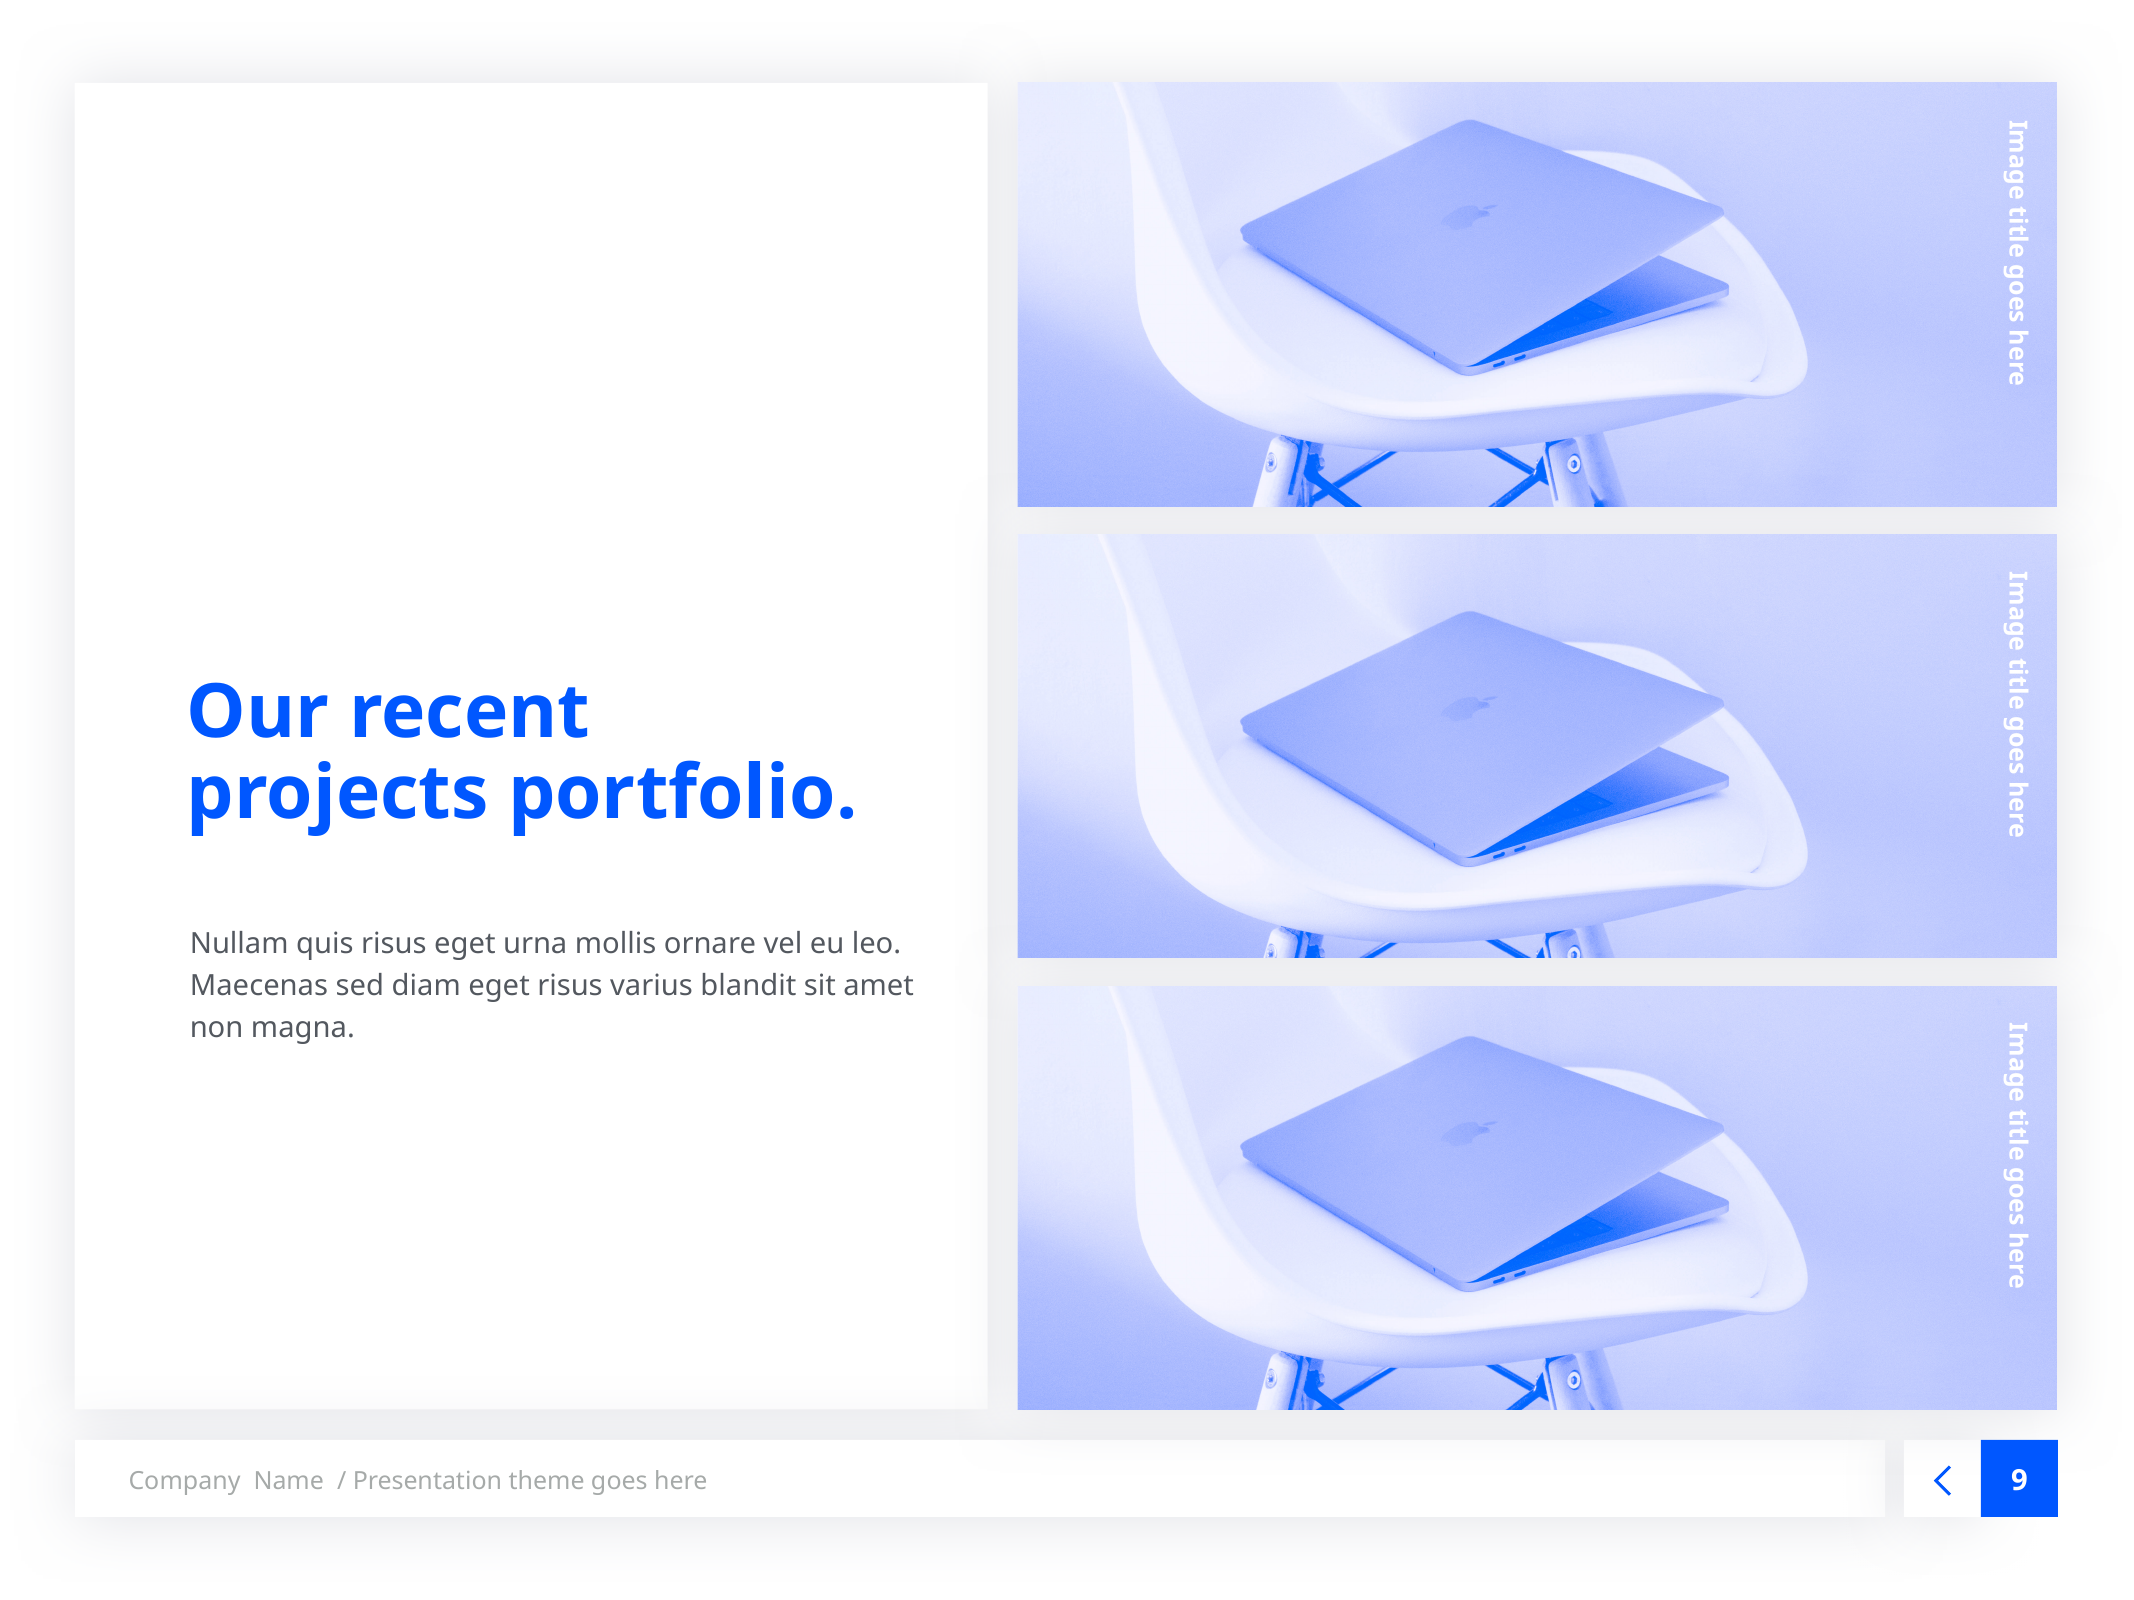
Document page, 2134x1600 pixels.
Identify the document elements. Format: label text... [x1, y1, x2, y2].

picture [1017, 534, 2058, 958]
list Company Name / Presentation theme goes here [127, 1462, 1846, 1497]
slide_number 9 [2008, 1460, 2031, 1501]
picture [1017, 82, 2058, 507]
picture [1017, 986, 2058, 1410]
title Our recent projects portfolio. [186, 250, 877, 836]
list Nullam quis risus eget urna mollis ornare vel eu leo. Maecenas sed diam eget risus varius blandit sit amet non magna. [189, 917, 941, 1059]
